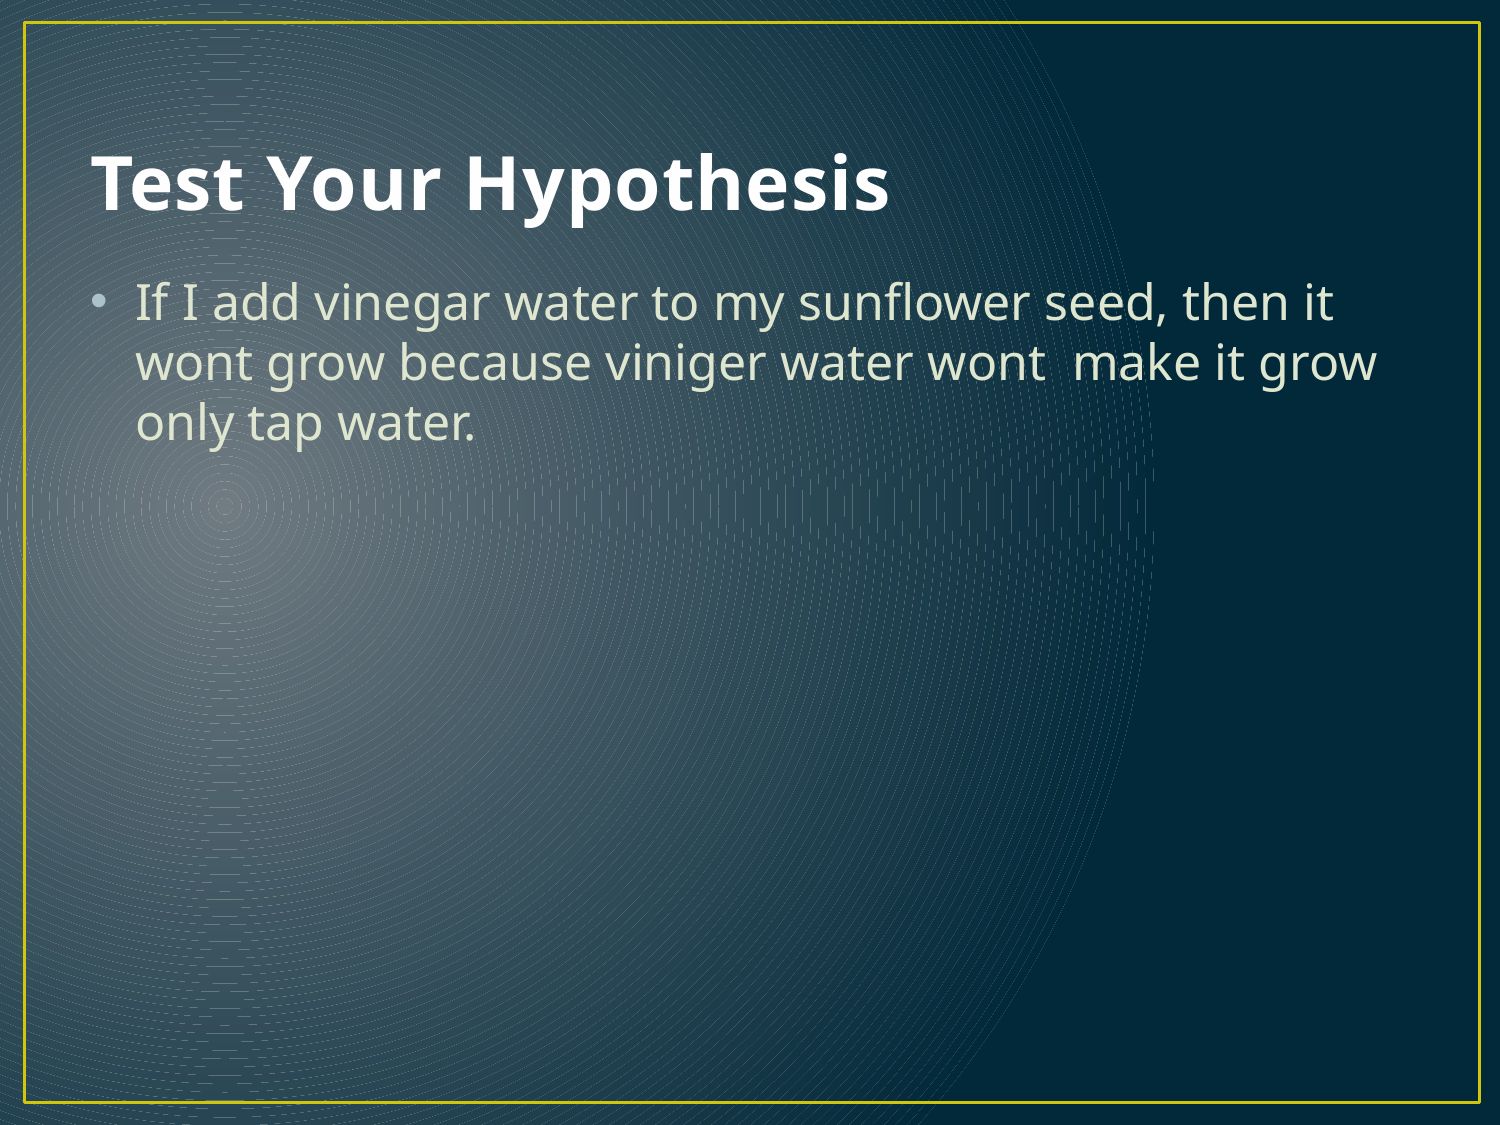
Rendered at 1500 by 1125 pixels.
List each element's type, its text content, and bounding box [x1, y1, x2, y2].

title Test Your Hypothesis [75, 45, 1425, 233]
list If I add vinegar water to my sunflower seed, then it wont grow because viniger water wont make it grow only tap water. [75, 262, 1425, 1005]
